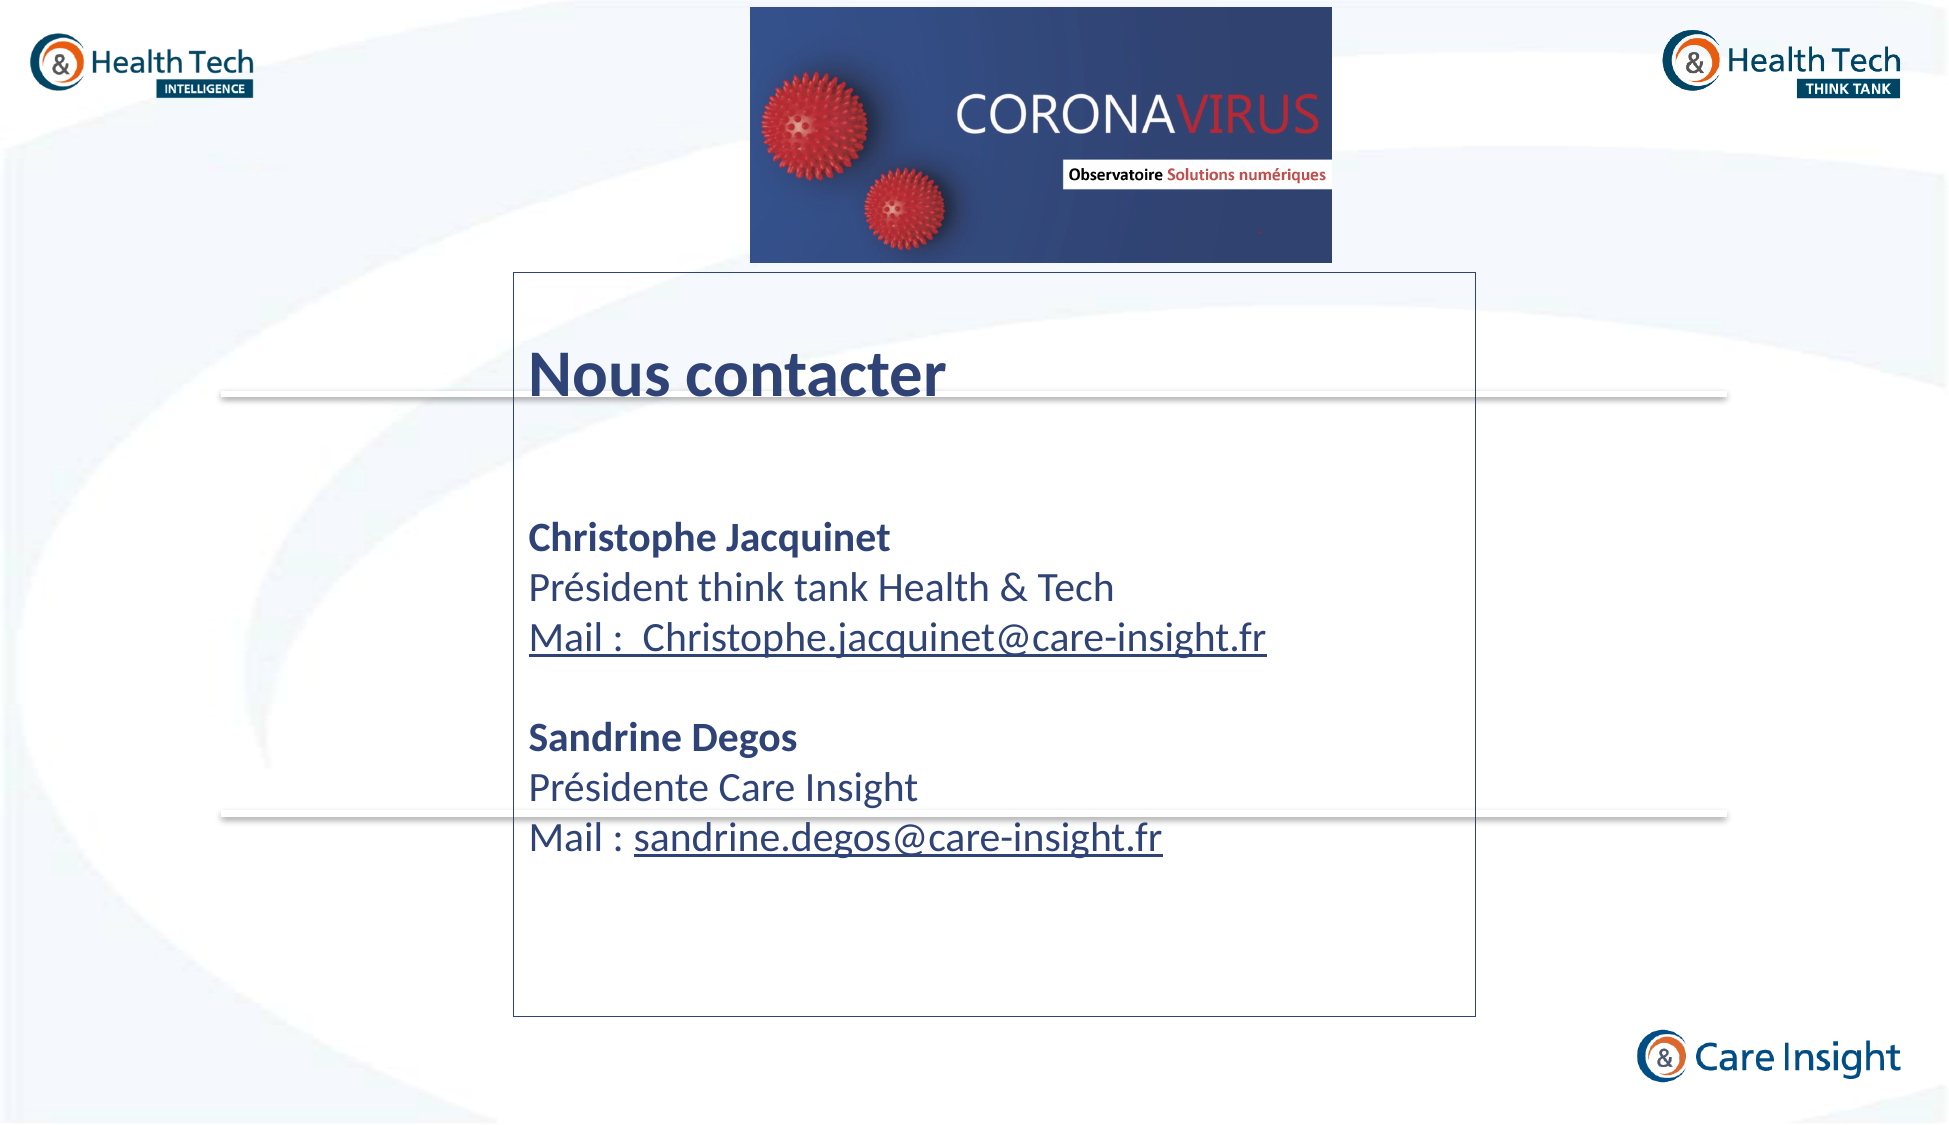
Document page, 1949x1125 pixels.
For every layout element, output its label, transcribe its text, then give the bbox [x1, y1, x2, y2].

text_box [134, 393, 1814, 814]
text_box Nous contacter Christophe Jacquinet Président think tank Health & Tech Mail : Christophe.jacquinet@care-insight.fr Sandrine Degos Présidente Care Insight Mail : sandrine.degos@care-insight.fr [513, 272, 1476, 393]
text_box Nous contacter Christophe Jacquinet Président think tank Health & Tech Mail : Christophe.jacquinet@care-insight.fr Sandrine Degos Présidente Care Insight Mail : sandrine.degos@care-insight.fr [513, 825, 1476, 1017]
picture [0, 0, 1949, 1125]
